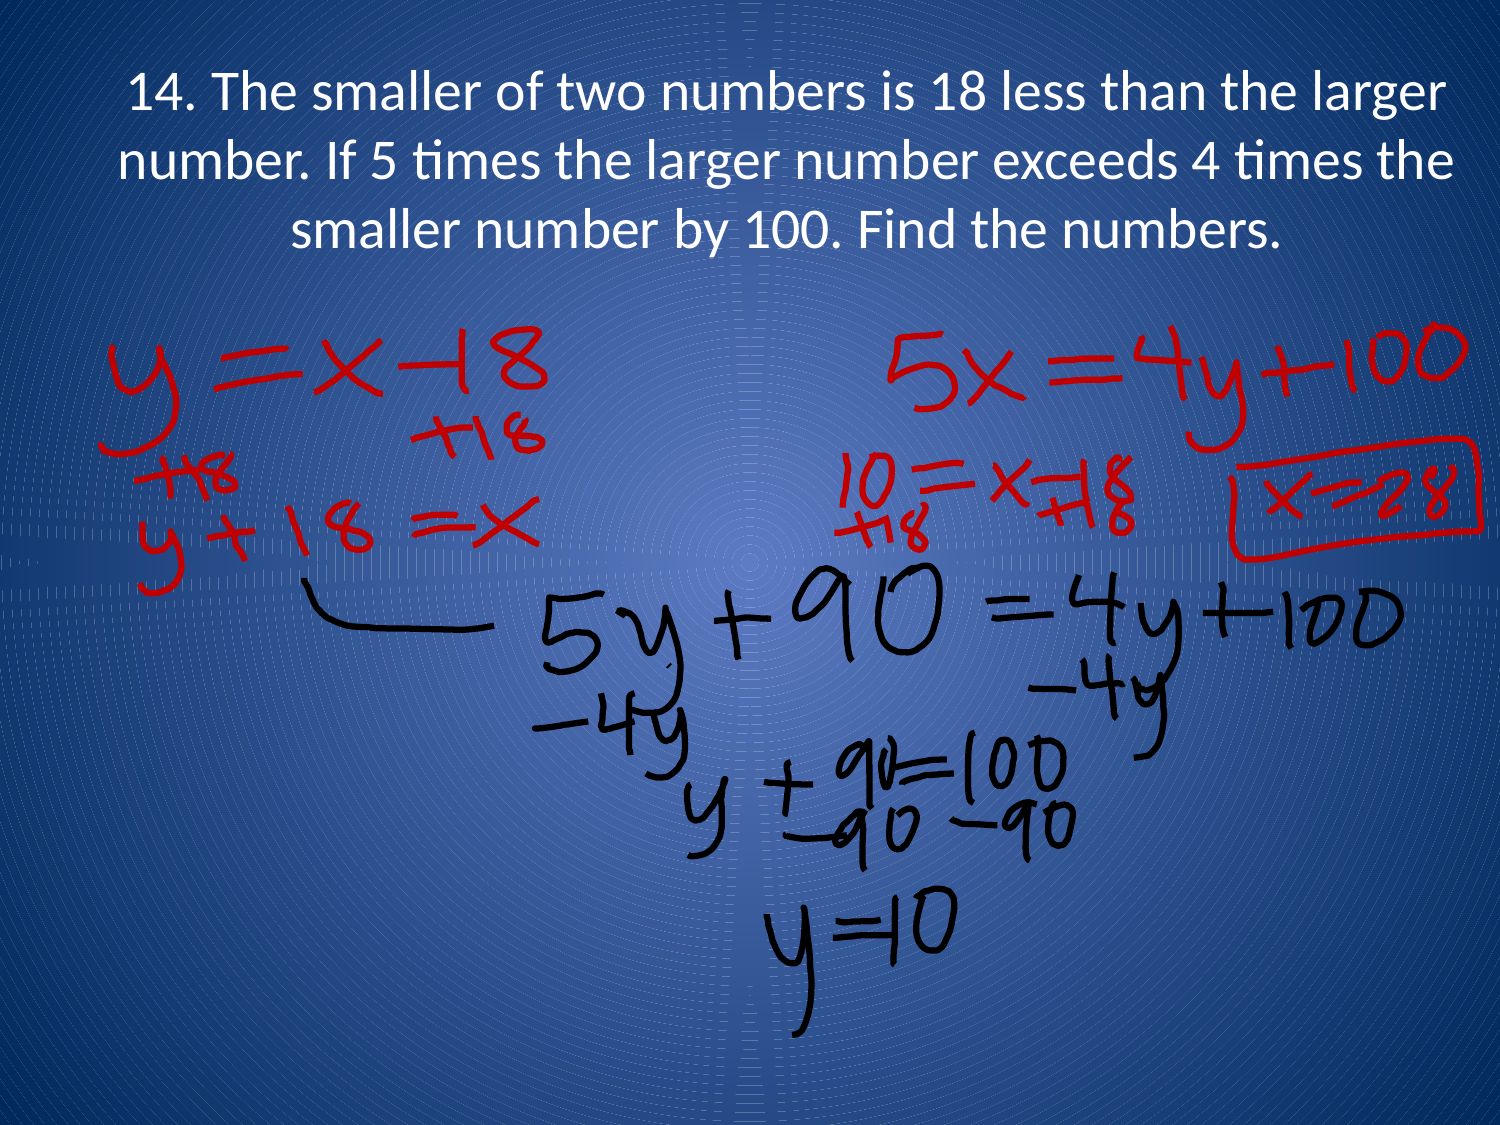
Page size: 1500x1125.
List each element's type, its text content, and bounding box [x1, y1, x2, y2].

text_box [1220, 581, 1225, 612]
text_box [902, 504, 927, 551]
text_box [413, 526, 476, 538]
text_box [1261, 363, 1333, 377]
text_box [950, 817, 998, 827]
text_box [161, 456, 168, 473]
text_box [1037, 501, 1094, 528]
text_box [645, 709, 686, 779]
text_box [1109, 572, 1116, 644]
text_box [472, 498, 540, 547]
text_box [323, 340, 350, 369]
text_box [138, 521, 183, 595]
text_box [856, 511, 872, 548]
text_box [286, 505, 308, 556]
text_box [880, 737, 895, 789]
text_box [167, 476, 172, 497]
text_box [993, 464, 1008, 484]
text_box [901, 772, 954, 785]
text_box [619, 606, 682, 714]
text_box [784, 761, 791, 815]
text_box [915, 888, 956, 952]
text_box [967, 351, 1013, 405]
text_box [1228, 437, 1482, 561]
text_box [991, 459, 1031, 502]
text_box [863, 518, 885, 528]
text_box [835, 918, 881, 924]
text_box [884, 515, 892, 543]
text_box [482, 504, 506, 525]
text_box [442, 434, 456, 458]
text_box [505, 414, 543, 452]
text_box [1345, 340, 1357, 392]
text_box [1136, 335, 1177, 362]
text_box [206, 532, 232, 540]
text_box [1048, 357, 1115, 363]
text_box [1371, 332, 1408, 383]
text_box [1049, 377, 1123, 384]
text_box [1007, 483, 1028, 506]
text_box [435, 416, 443, 430]
text_box [504, 523, 540, 545]
text_box [893, 758, 947, 769]
text_box [991, 738, 1015, 787]
text_box [766, 906, 813, 1036]
text_box [726, 590, 740, 660]
text_box [1004, 801, 1038, 862]
text_box [985, 598, 1030, 603]
text_box [1028, 735, 1065, 790]
title 14. The smaller of two numbers is 18 less than the larger number. If 5 times the larger number exceeds 4 times the smaller number by 100. Find the numbers. [75, 45, 1500, 338]
text_box [991, 613, 1054, 620]
text_box [1082, 459, 1089, 503]
text_box [888, 807, 918, 850]
text_box [1179, 356, 1192, 364]
text_box [1081, 658, 1110, 687]
text_box [1276, 345, 1285, 371]
text_box [628, 692, 635, 756]
text_box [963, 349, 993, 380]
text_box [1051, 497, 1057, 509]
text_box [1115, 600, 1125, 608]
text_box [877, 564, 941, 654]
text_box [544, 592, 605, 673]
text_box [1136, 600, 1180, 691]
text_box [889, 333, 956, 410]
text_box [714, 618, 731, 622]
text_box [733, 616, 772, 621]
text_box [398, 363, 460, 368]
text_box [1169, 325, 1187, 400]
text_box [1113, 677, 1125, 686]
text_box [182, 455, 208, 501]
text_box [686, 778, 726, 858]
text_box [989, 374, 1025, 399]
text_box [460, 328, 469, 392]
text_box [1202, 610, 1274, 614]
text_box [834, 525, 861, 534]
text_box [492, 328, 546, 388]
text_box [1187, 356, 1244, 451]
text_box [134, 469, 191, 482]
text_box [967, 731, 976, 804]
text_box [1131, 674, 1165, 759]
text_box [892, 896, 898, 966]
text_box [410, 426, 473, 441]
text_box [600, 693, 628, 731]
text_box [784, 833, 835, 840]
text_box [1355, 589, 1402, 647]
text_box [213, 373, 303, 391]
text_box [222, 516, 246, 562]
text_box [861, 452, 893, 507]
text_box [474, 416, 492, 460]
text_box [313, 339, 382, 394]
text_box [1220, 614, 1226, 638]
text_box [1111, 501, 1133, 534]
text_box [303, 577, 495, 631]
text_box [794, 567, 854, 662]
text_box [1300, 596, 1343, 645]
text_box [100, 345, 177, 455]
text_box [1417, 321, 1467, 379]
text_box [834, 810, 867, 871]
text_box [842, 452, 849, 508]
text_box [1283, 591, 1293, 649]
text_box [1031, 475, 1081, 483]
text_box [327, 501, 371, 551]
text_box [838, 740, 873, 810]
text_box [1106, 456, 1132, 503]
text_box [911, 462, 964, 471]
text_box [763, 781, 787, 785]
text_box [1071, 574, 1110, 606]
text_box [221, 347, 288, 360]
text_box [534, 720, 589, 730]
text_box [1043, 802, 1074, 847]
text_box [1282, 373, 1288, 397]
text_box [411, 513, 458, 521]
text_box [346, 366, 383, 395]
text_box [920, 482, 976, 492]
text_box [832, 934, 892, 939]
text_box [1107, 654, 1118, 720]
text_box [234, 529, 256, 534]
text_box [200, 453, 236, 492]
text_box [1028, 686, 1077, 692]
text_box [889, 567, 921, 593]
